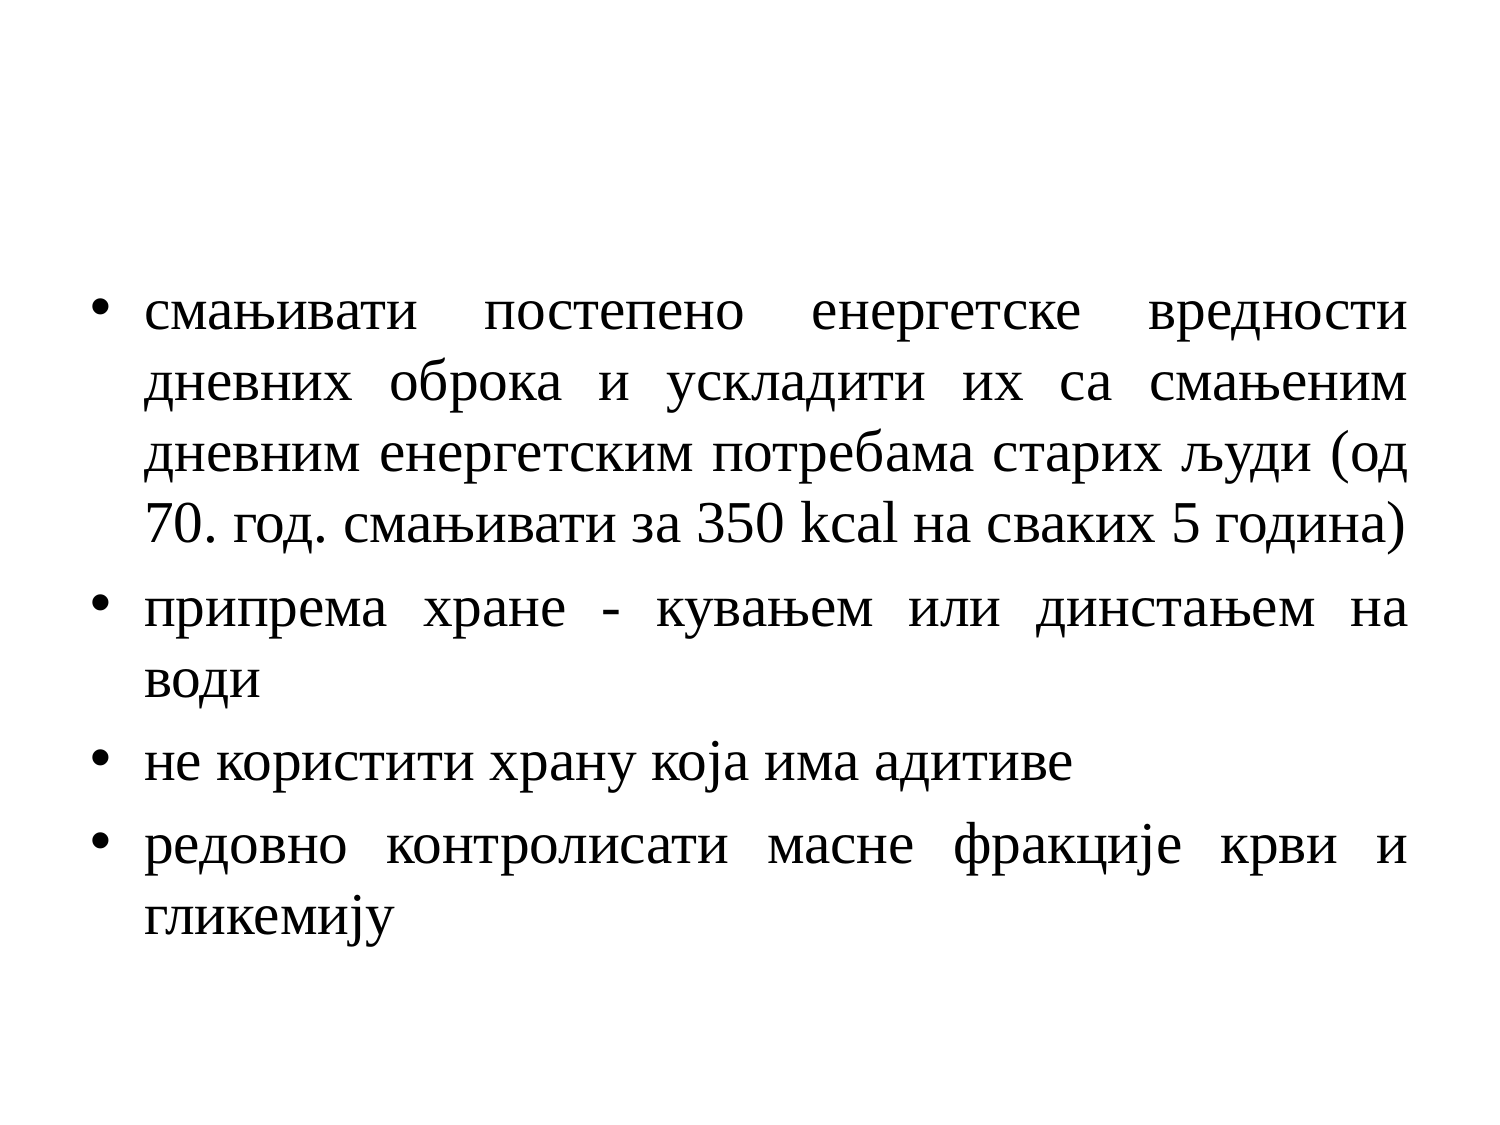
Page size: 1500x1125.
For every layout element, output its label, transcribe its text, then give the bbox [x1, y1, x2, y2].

list смањивати постепено енергетске вредности дневних оброка и ускладити их са смањеним дневним енергетским потребама старих људи (од 70. год. смањивати за 350 kcal на сваких 5 година) припрема хране - кувањем или динстањем на води не користити храну која има адитиве редовно контролисати масне фракције крви и гликемију [75, 262, 1425, 1005]
